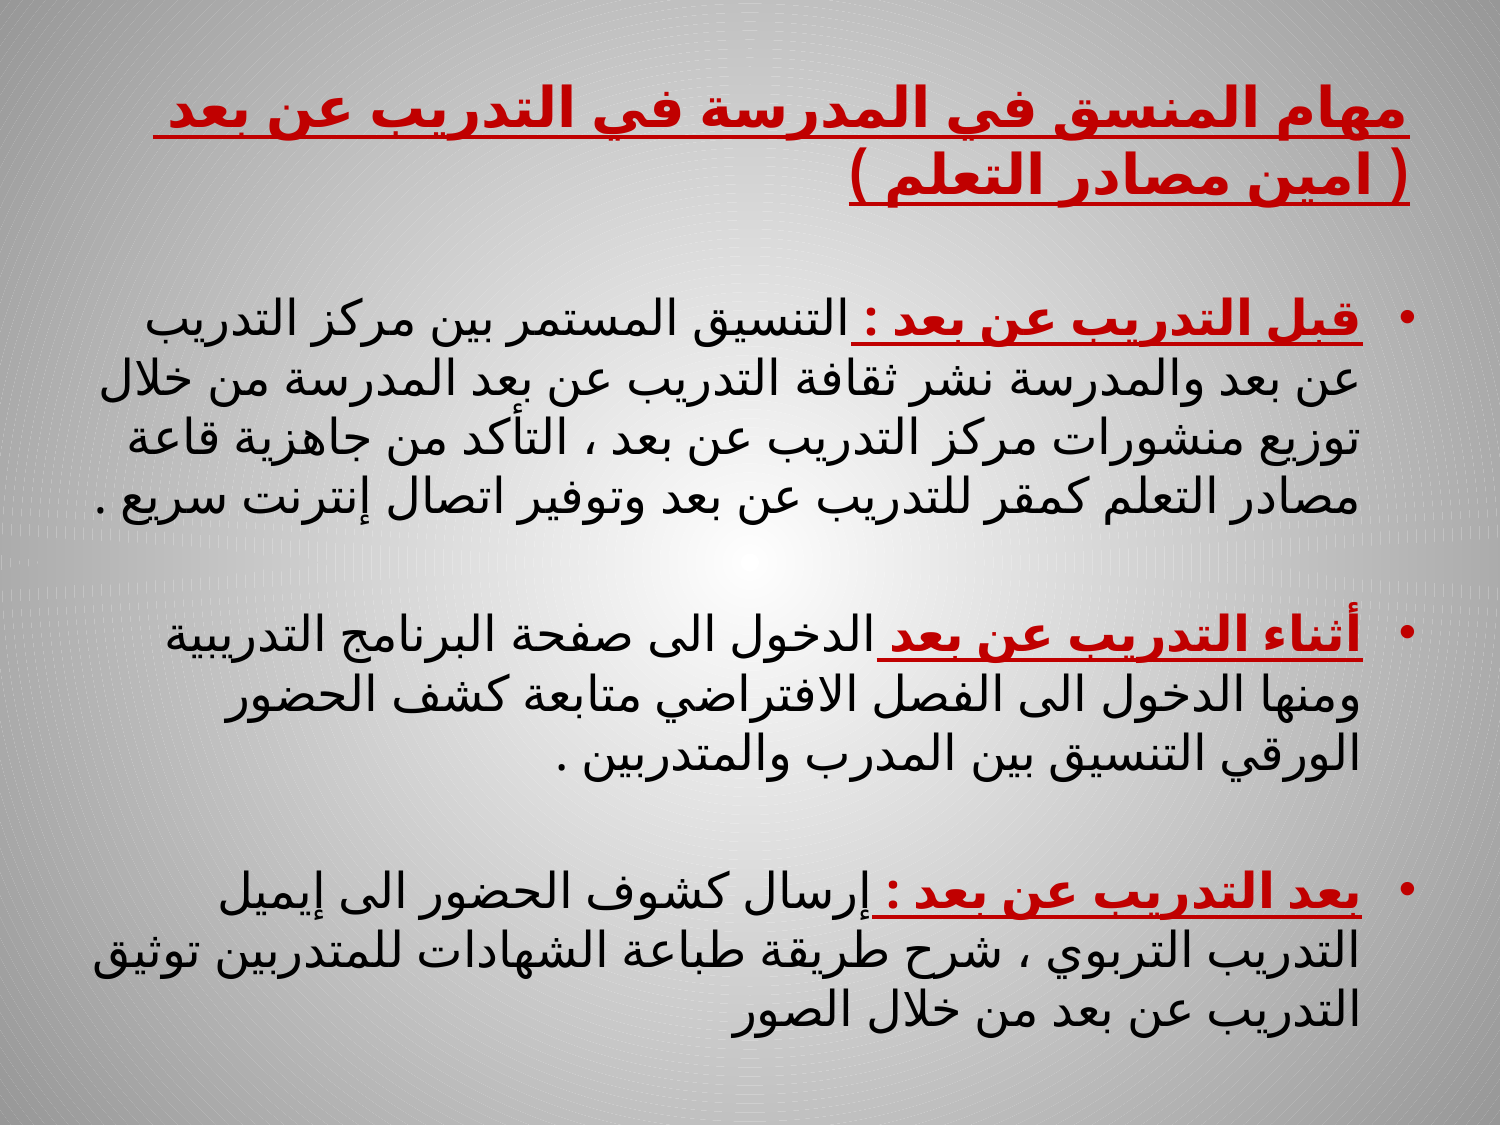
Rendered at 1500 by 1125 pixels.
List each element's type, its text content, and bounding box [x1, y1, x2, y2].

list قبل التدريب عن بعد : التنسيق المستمر بين مركز التدريب عن بعد والمدرسة نشر ثقافة التدريب عن بعد المدرسة من خلال توزيع منشورات مركز التدريب عن بعد ، التأكد من جاهزية قاعة مصادر التعلم كمقر للتدريب عن بعد وتوفير اتصال إنترنت سريع . أثناء التدريب عن بعد الدخول الى صفحة البرنامج التدريبية ومنها الدخول الى الفصل الافتراضي متابعة كشف الحضور الورقي التنسيق بين المدرب والمتدربين . بعد التدريب عن بعد : إرسال كشوف الحضور الى إيميل التدريب التربوي ، شرح طريقة طباعة الشهادات للمتدربين توثيق التدريب عن بعد من خلال الصور [76, 278, 1427, 1094]
title مهام المنسق في المدرسة في التدريب عن بعد ( امين مصادر التعلم ) [75, 45, 1425, 233]
